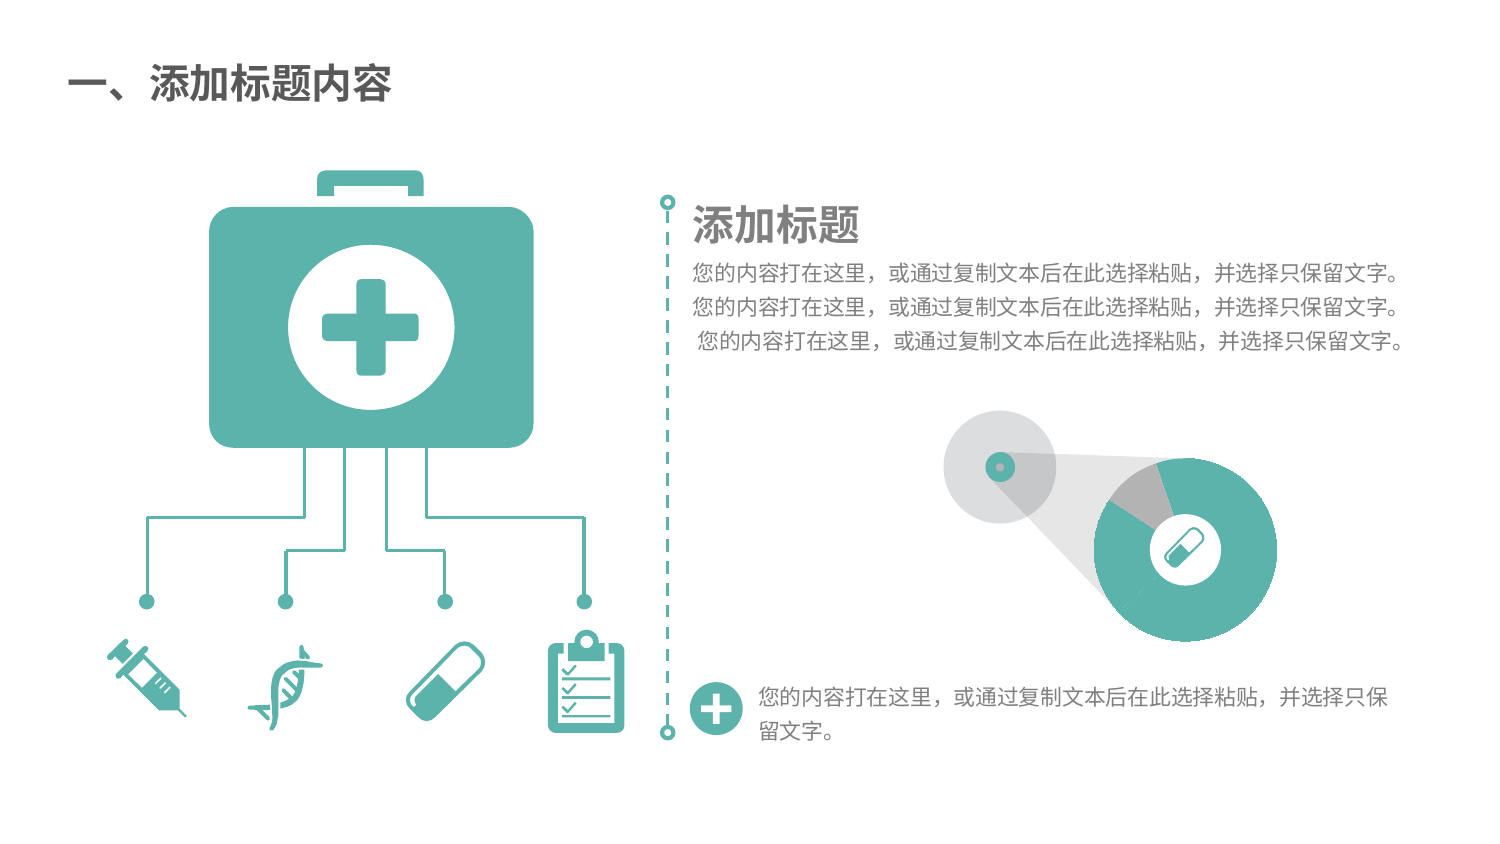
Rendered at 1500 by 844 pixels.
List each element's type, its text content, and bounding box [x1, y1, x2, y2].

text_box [106, 638, 187, 718]
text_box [547, 629, 625, 734]
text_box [208, 170, 534, 450]
text_box 一、添加标题内容 [53, 50, 481, 114]
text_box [689, 681, 743, 736]
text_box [279, 446, 345, 608]
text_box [247, 644, 324, 732]
text_box [405, 641, 486, 722]
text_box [661, 196, 674, 739]
text_box 您的内容打在这里，或通过复制文本后在此选择粘贴，并选择只保留文字。您的内容打在这里，或通过复制文本后在此选择粘贴，并选择只保留文字。 您的内容打在这里，或通过复制文本后在此选择粘贴，并选择只保留文字。 [678, 244, 1409, 396]
text_box 添加标题 [678, 191, 1160, 257]
text_box 您的内容打在这里，或通过复制文本后在此选择粘贴，并选择只保留文字。 [743, 668, 1424, 752]
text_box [453, 446, 591, 608]
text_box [943, 410, 1277, 654]
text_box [386, 446, 452, 608]
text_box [140, 446, 278, 608]
